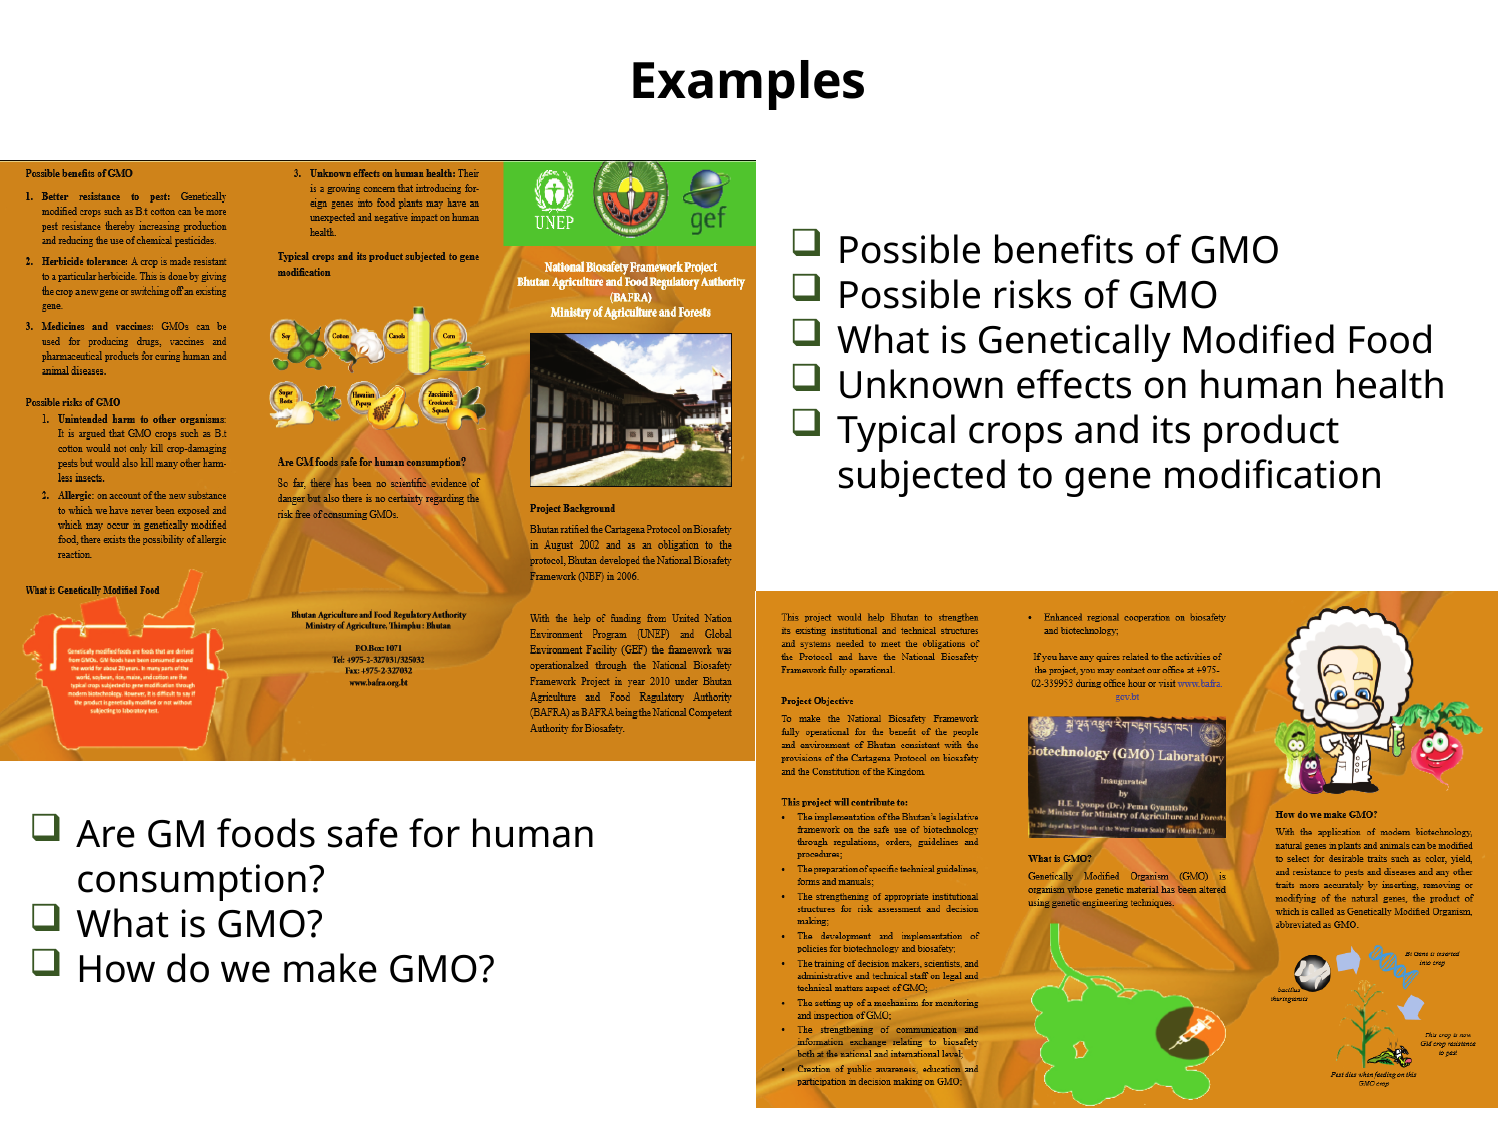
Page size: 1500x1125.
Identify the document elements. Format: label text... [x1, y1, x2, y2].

picture [0, 160, 1500, 1108]
title Examples [100, 23, 1395, 142]
text_box Possible benefits of GMO Possible risks of GMO What is Genetically Modified Food Unknown effects on human health Typical crops and its product subjected to gene modification [775, 218, 1477, 548]
text_box Are GM foods safe for human consumption? What is GMO? How do we make GMO? [14, 802, 755, 1088]
